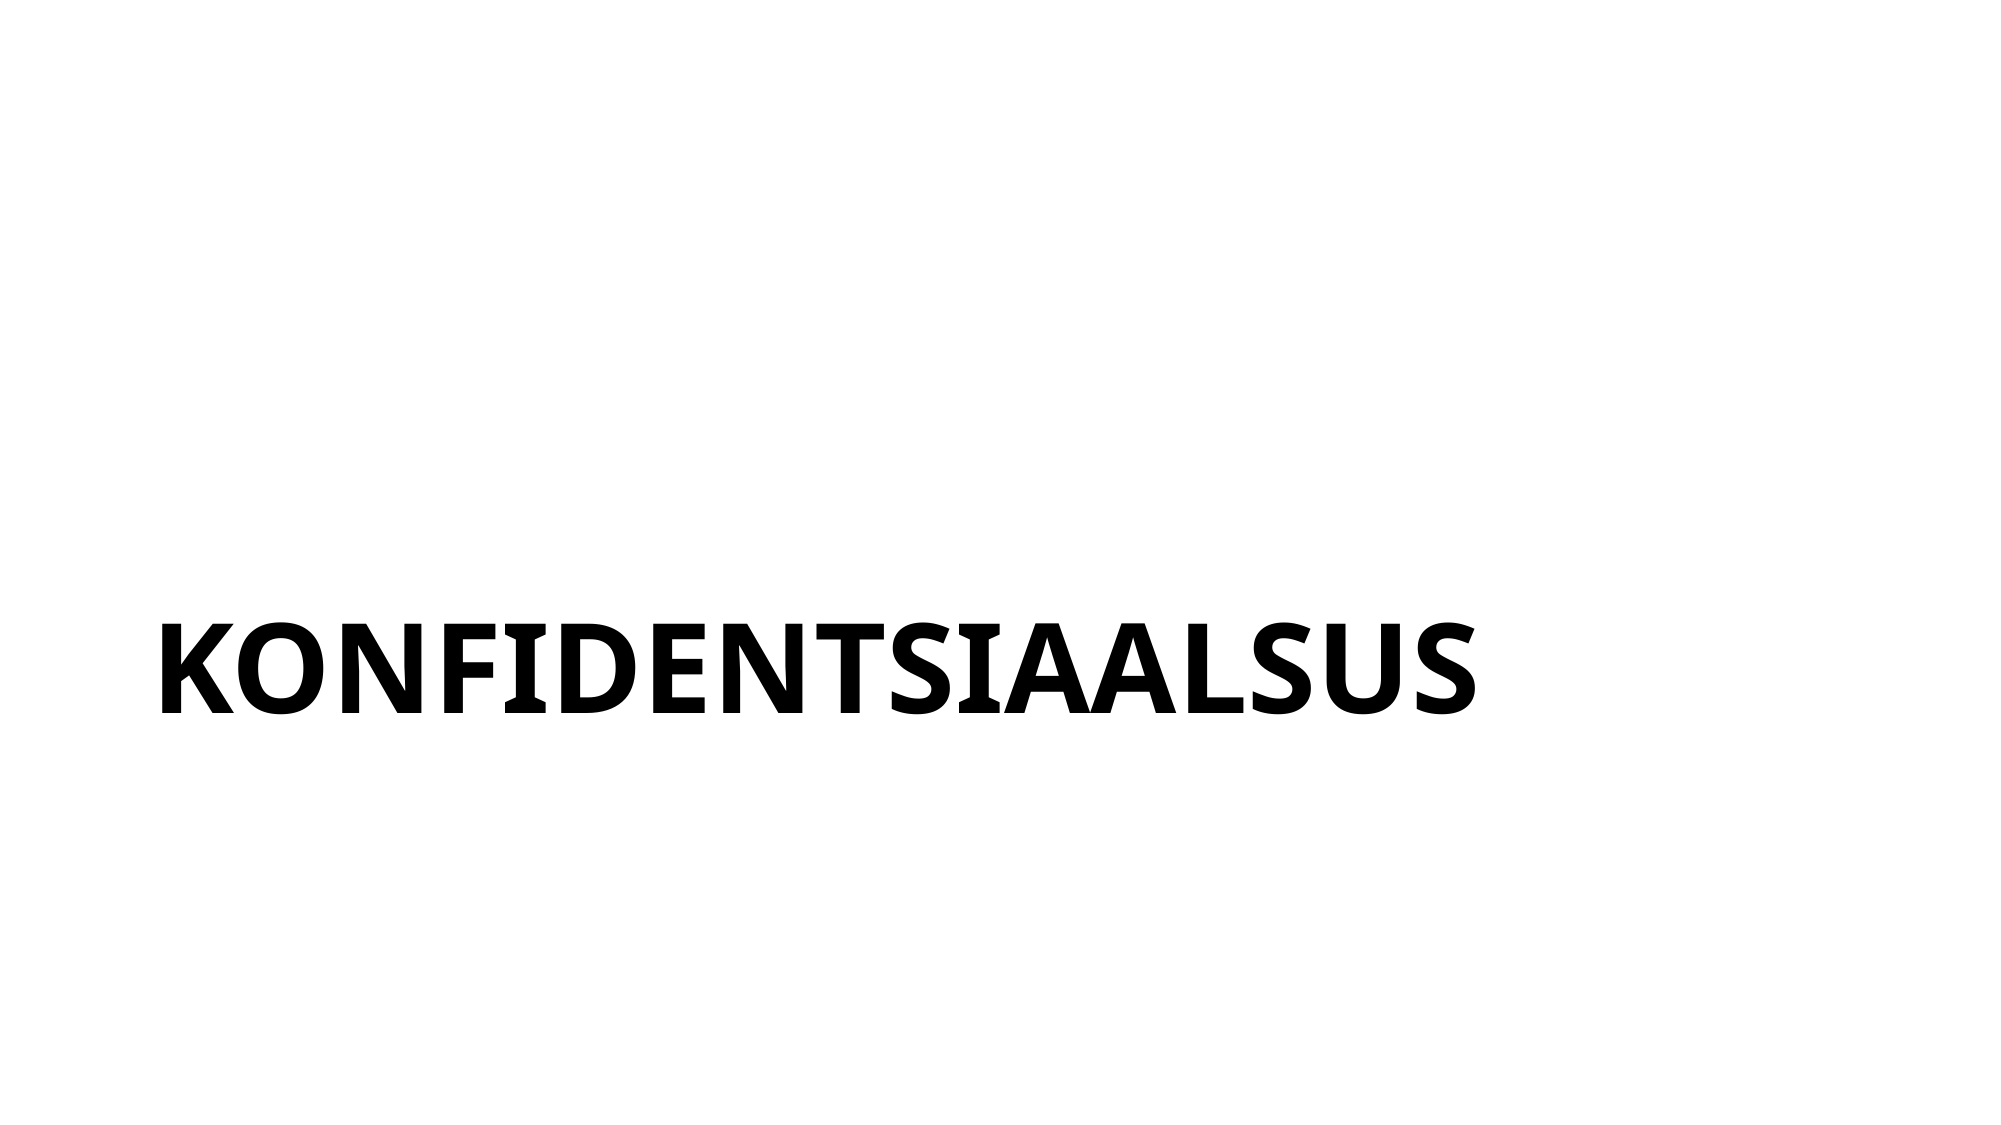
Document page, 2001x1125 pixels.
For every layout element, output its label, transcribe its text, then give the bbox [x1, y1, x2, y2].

title KONFIDENTSIAALSUS [136, 280, 1862, 749]
